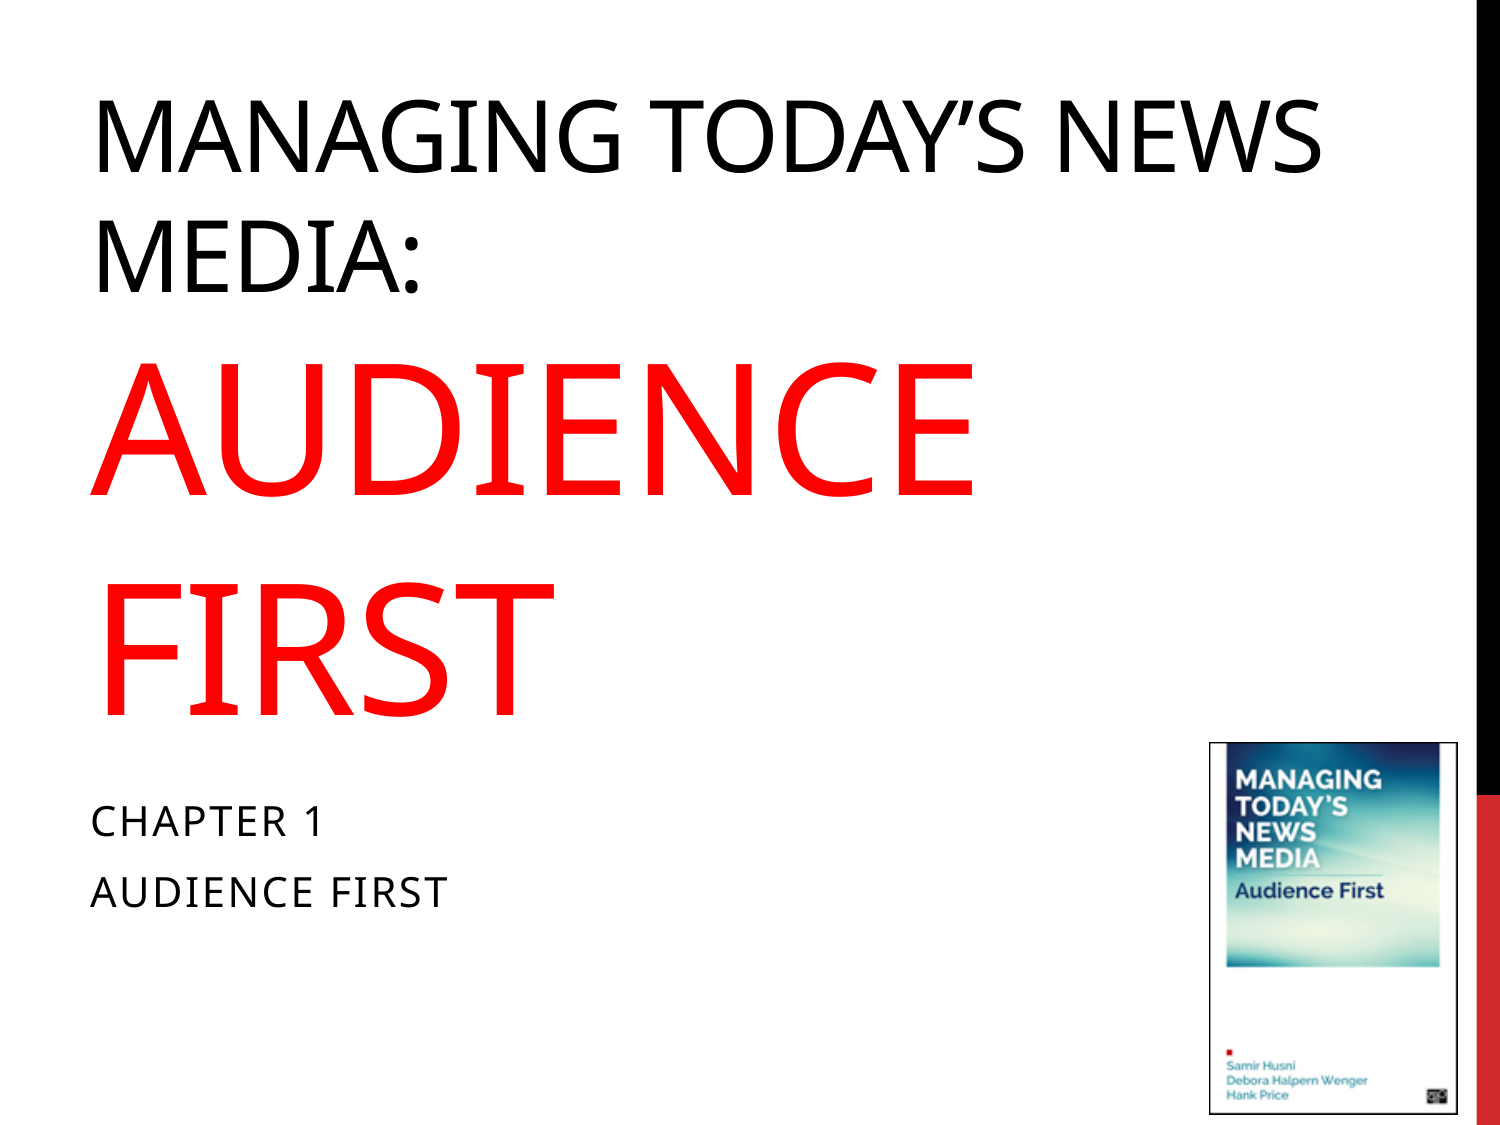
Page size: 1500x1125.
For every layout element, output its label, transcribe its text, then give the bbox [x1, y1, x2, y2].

title Managing Today’s News Media: Audience First [75, 37, 1350, 788]
subtitle Chapter 1 Audience First [75, 787, 1200, 938]
picture [1208, 742, 1458, 1115]
